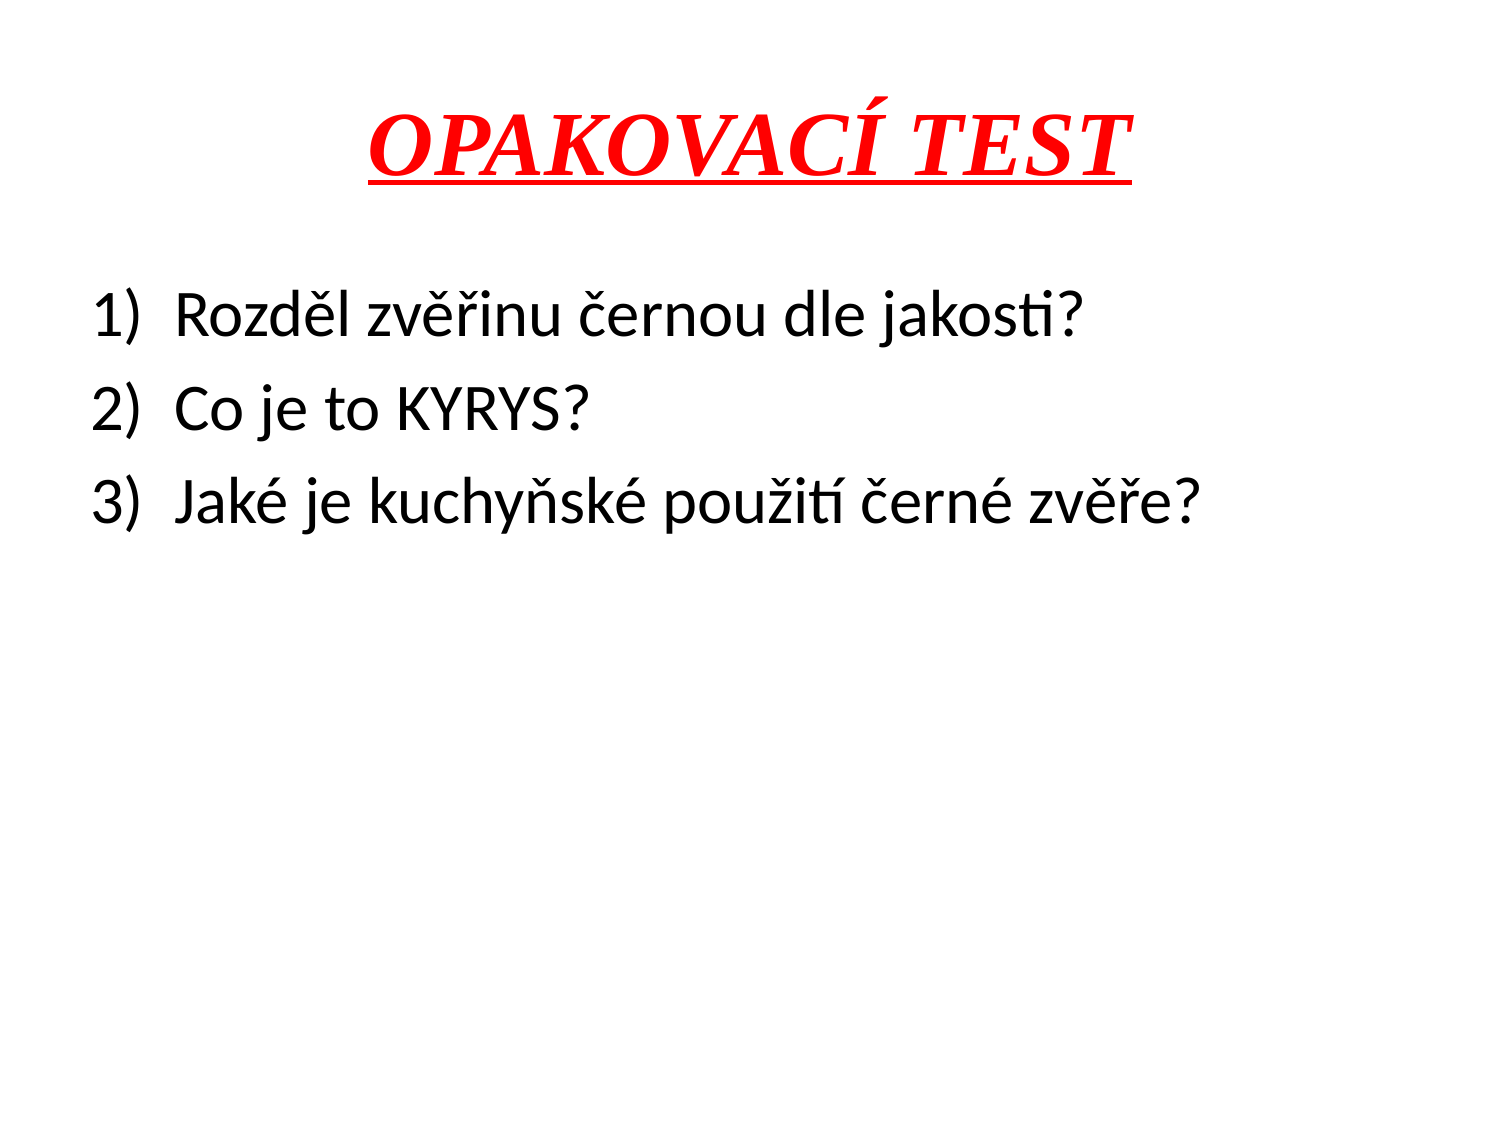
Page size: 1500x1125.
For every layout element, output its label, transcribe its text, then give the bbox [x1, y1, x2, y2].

list Rozděl zvěřinu černou dle jakosti? Co je to KYRYS? Jaké je kuchyňské použití černé zvěře? [75, 262, 1425, 1005]
title OPAKOVACÍ TEST [75, 45, 1425, 233]
